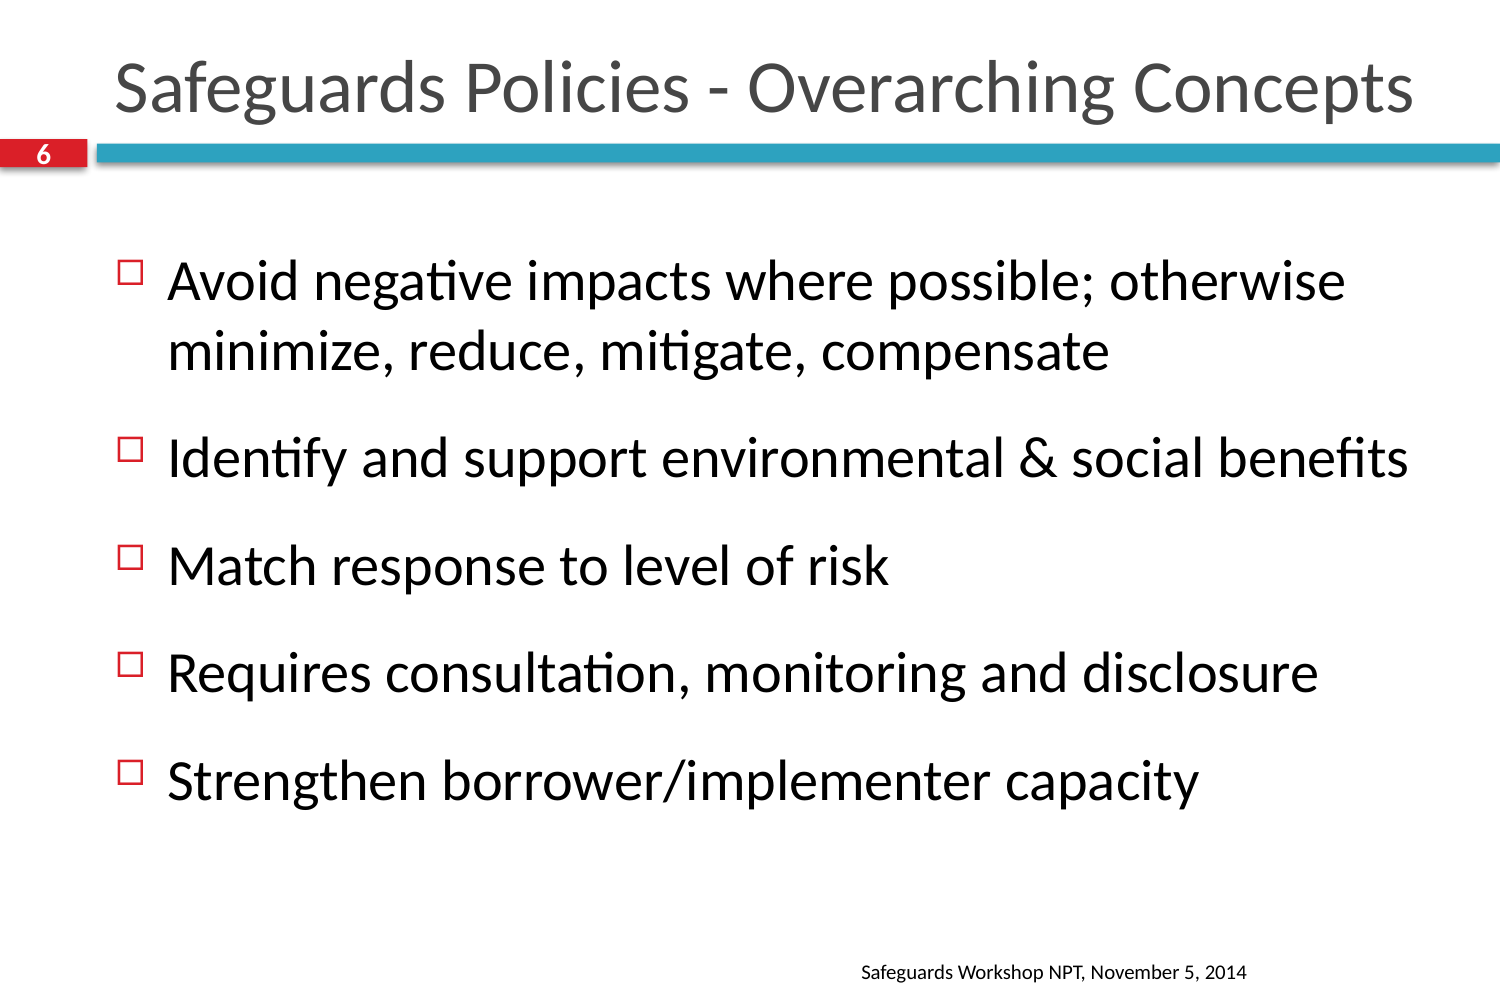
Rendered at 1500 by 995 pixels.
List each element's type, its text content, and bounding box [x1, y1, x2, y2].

slide_number 6 [0, 139, 88, 166]
title Safeguards Policies - Overarching Concepts [99, 46, 1500, 135]
list Avoid negative impacts where possible; otherwise minimize, reduce, mitigate, compensate Identify and support environmental & social benefits Match response to level of risk Requires consultation, monitoring and disclosure Strengthen borrower/implementer capacity [99, 234, 1438, 910]
